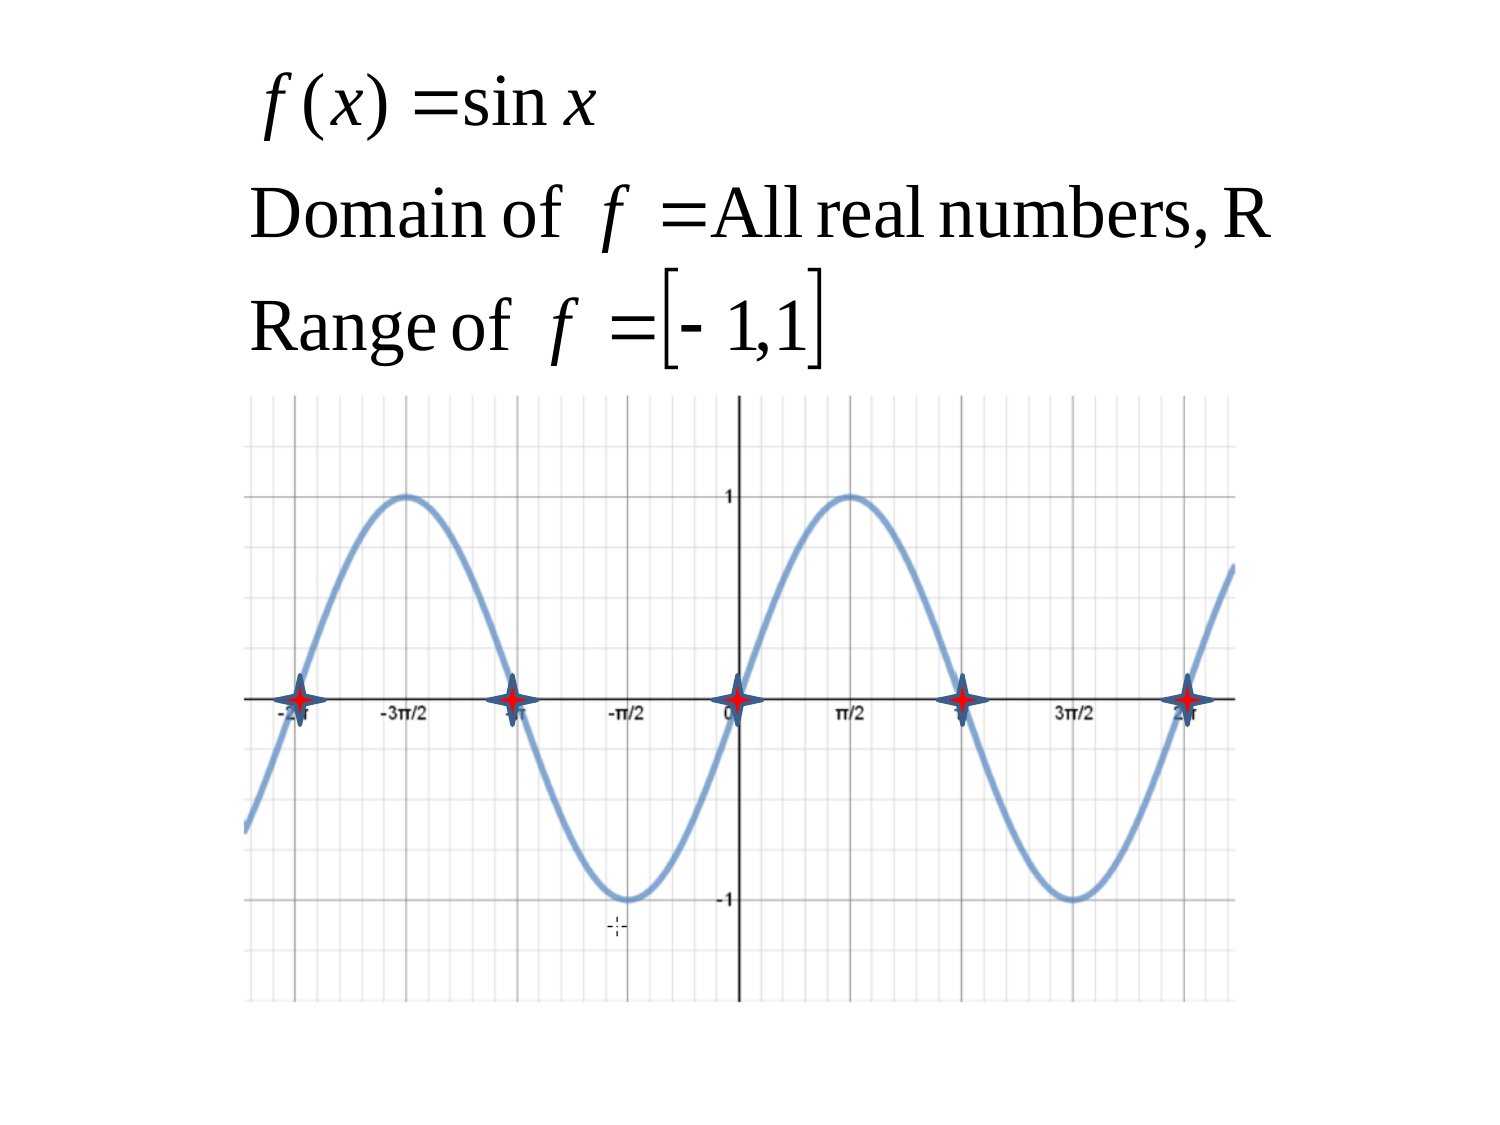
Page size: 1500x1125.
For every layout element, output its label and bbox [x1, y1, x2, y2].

text_box [238, 56, 1287, 382]
text_box [274, 674, 1213, 726]
picture [237, 387, 1238, 1007]
